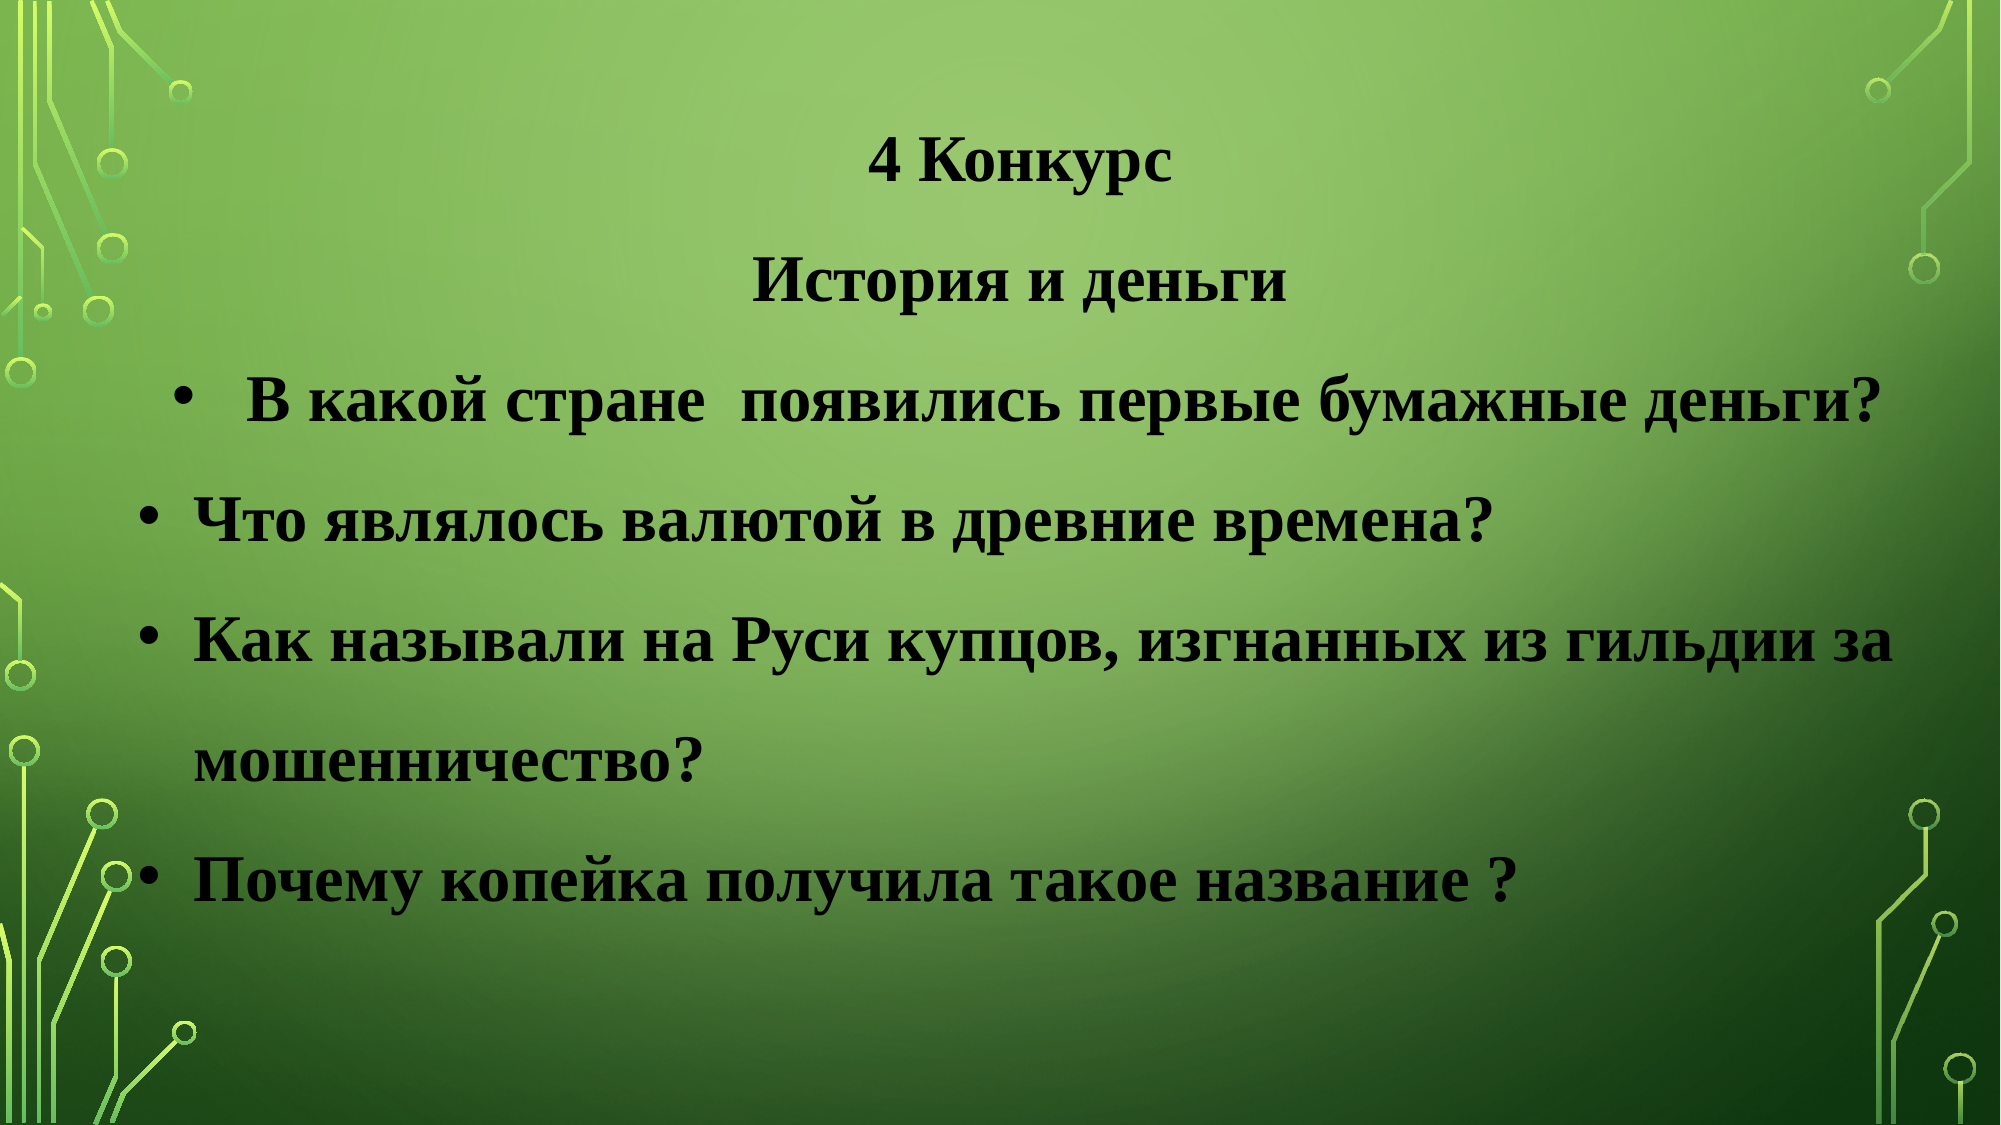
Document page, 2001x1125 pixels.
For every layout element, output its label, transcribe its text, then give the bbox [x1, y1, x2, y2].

text_box 4 Конкурс История и деньги В какой стране появились первые бумажные деньги? Что являлось валютой в древние времена? Как называли на Руси купцов, изгнанных из гильдии за мошенничество? Почему копейка получила такое название ? [122, 67, 1936, 972]
